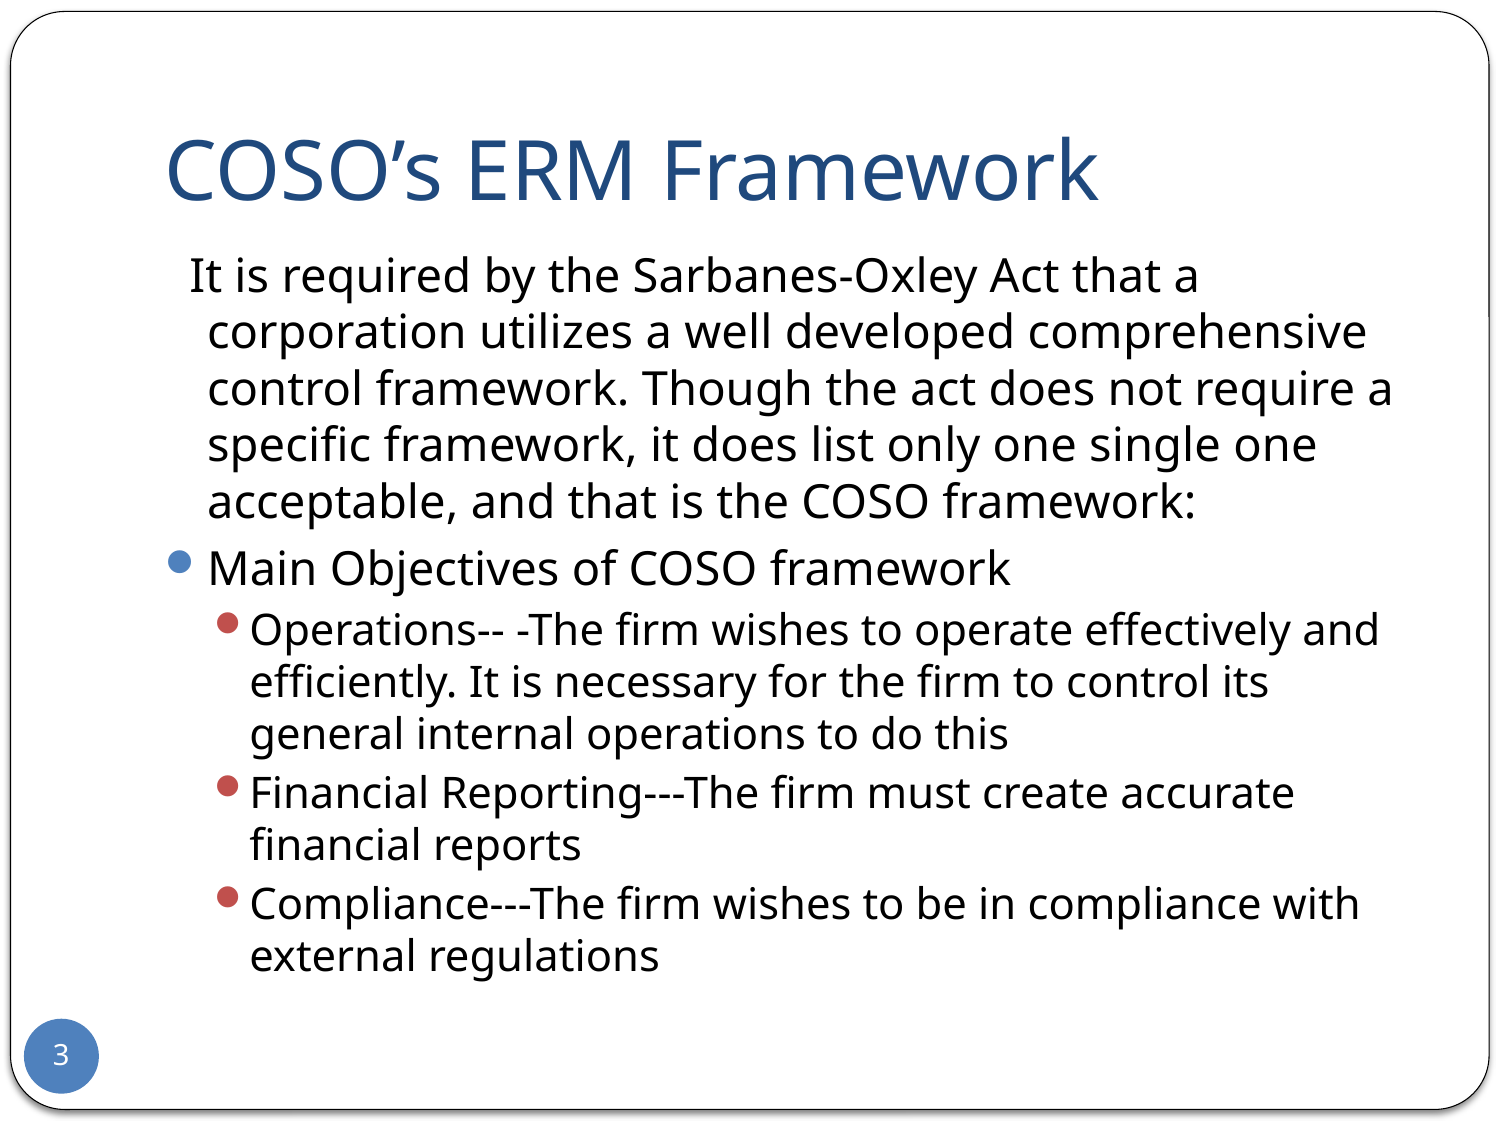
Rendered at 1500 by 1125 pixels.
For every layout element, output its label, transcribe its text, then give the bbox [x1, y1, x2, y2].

list It is required by the Sarbanes-Oxley Act that a corporation utilizes a well developed comprehensive control framework. Though the act does not require a specific framework, it does list only one single one acceptable, and that is the COSO framework: Main Objectives of COSO framework Operations-- -The firm wishes to operate effectively and efficiently. It is necessary for the firm to control its general internal operations to do this Financial Reporting---The firm must create accurate financial reports Compliance---The firm wishes to be in compliance with external regulations [150, 237, 1425, 988]
slide_number 3 [23, 1018, 99, 1094]
title COSO’s ERM Framework [150, 45, 1425, 233]
